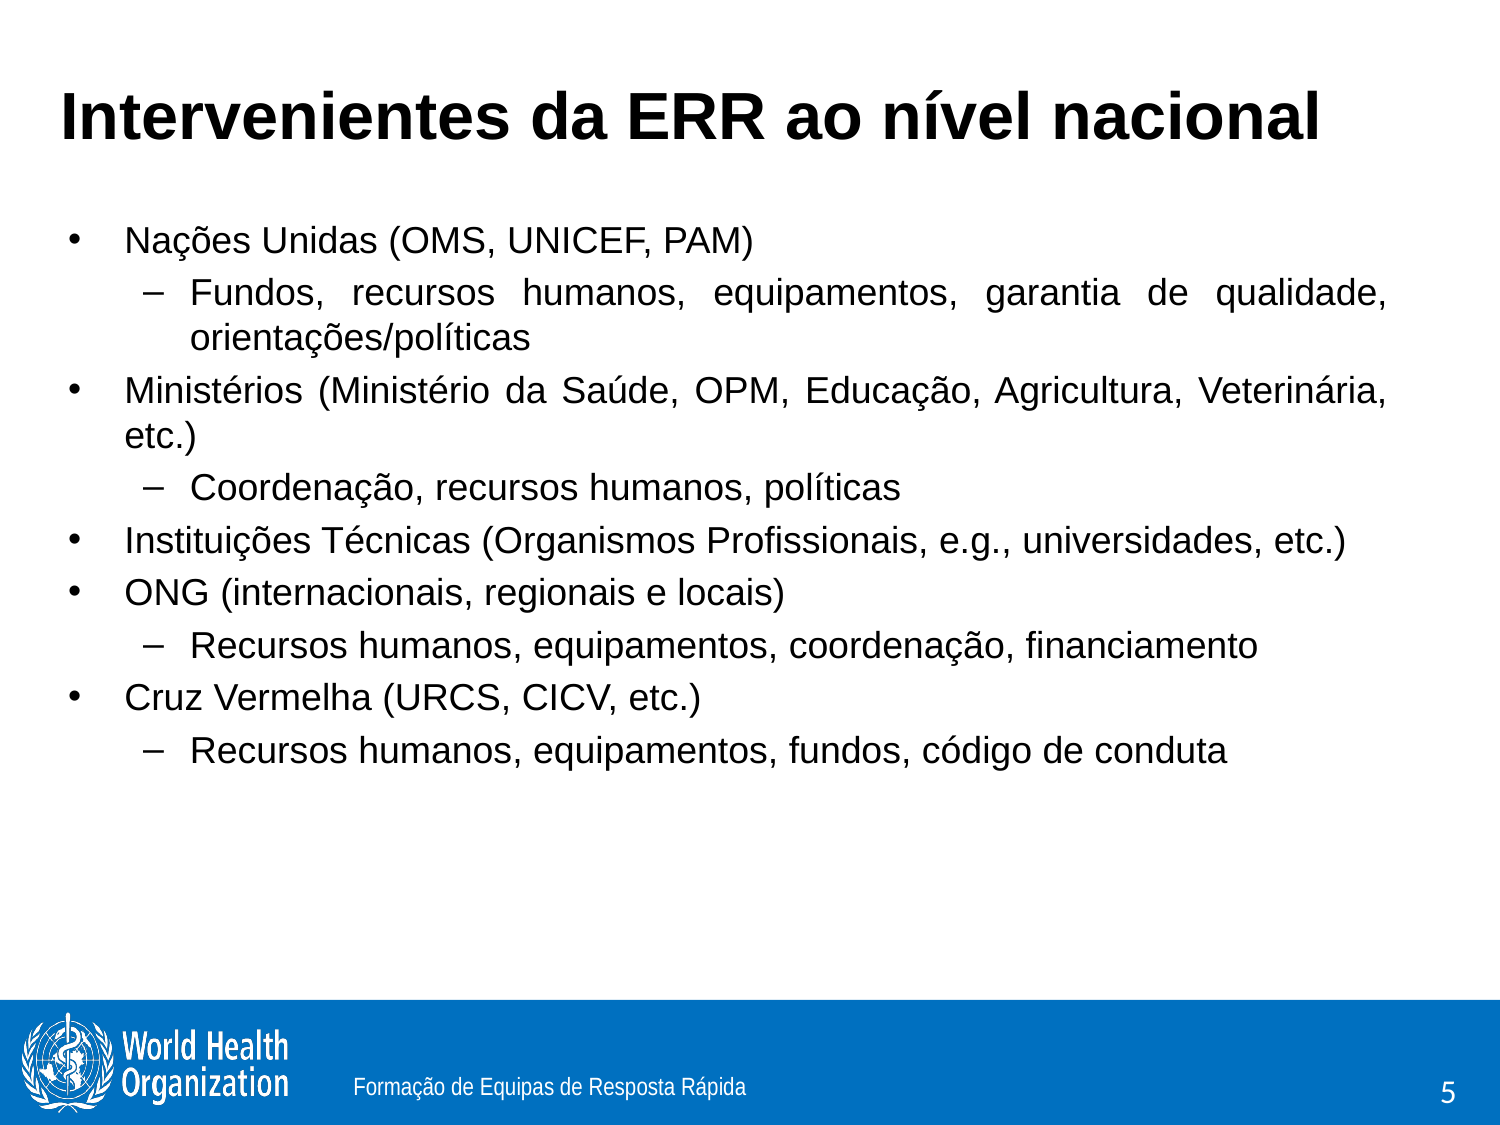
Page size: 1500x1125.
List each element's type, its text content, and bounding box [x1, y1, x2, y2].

picture [21, 1012, 288, 1113]
title Intervenientes da ERR ao nível nacional [41, 19, 1343, 207]
list Nações Unidas (OMS, UNICEF, PAM) Fundos, recursos humanos, equipamentos, garantia de qualidade, orientações/políticas Ministérios (Ministério da Saúde, OPM, Educação, Agricultura, Veterinária, etc.) Coordenação, recursos humanos, políticas Instituições Técnicas (Organismos Profissionais, e.g., universidades, etc.) ONG (internacionais, regionais e locais) Recursos humanos, equipamentos, coordenação, financiamento Cruz Vermelha (URCS, CICV, etc.) Recursos humanos, equipamentos, fundos, código de conduta [53, 208, 1404, 799]
